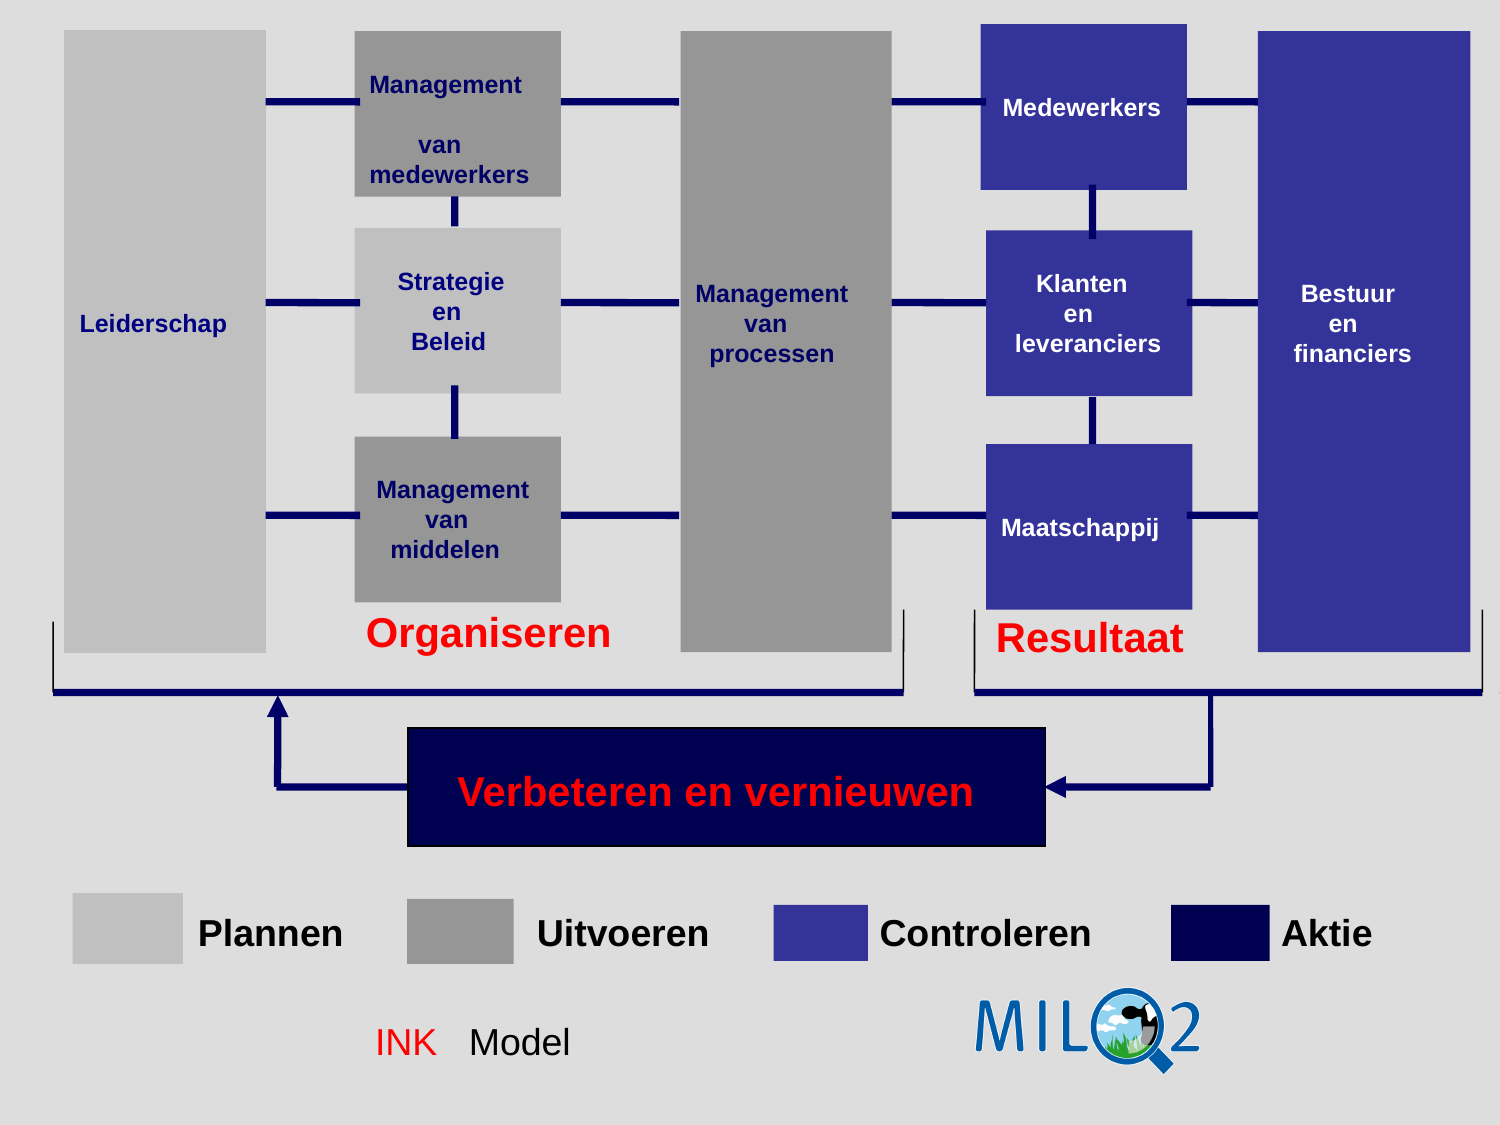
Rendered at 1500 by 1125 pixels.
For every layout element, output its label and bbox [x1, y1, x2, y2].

text_box [52, 23, 1483, 1072]
